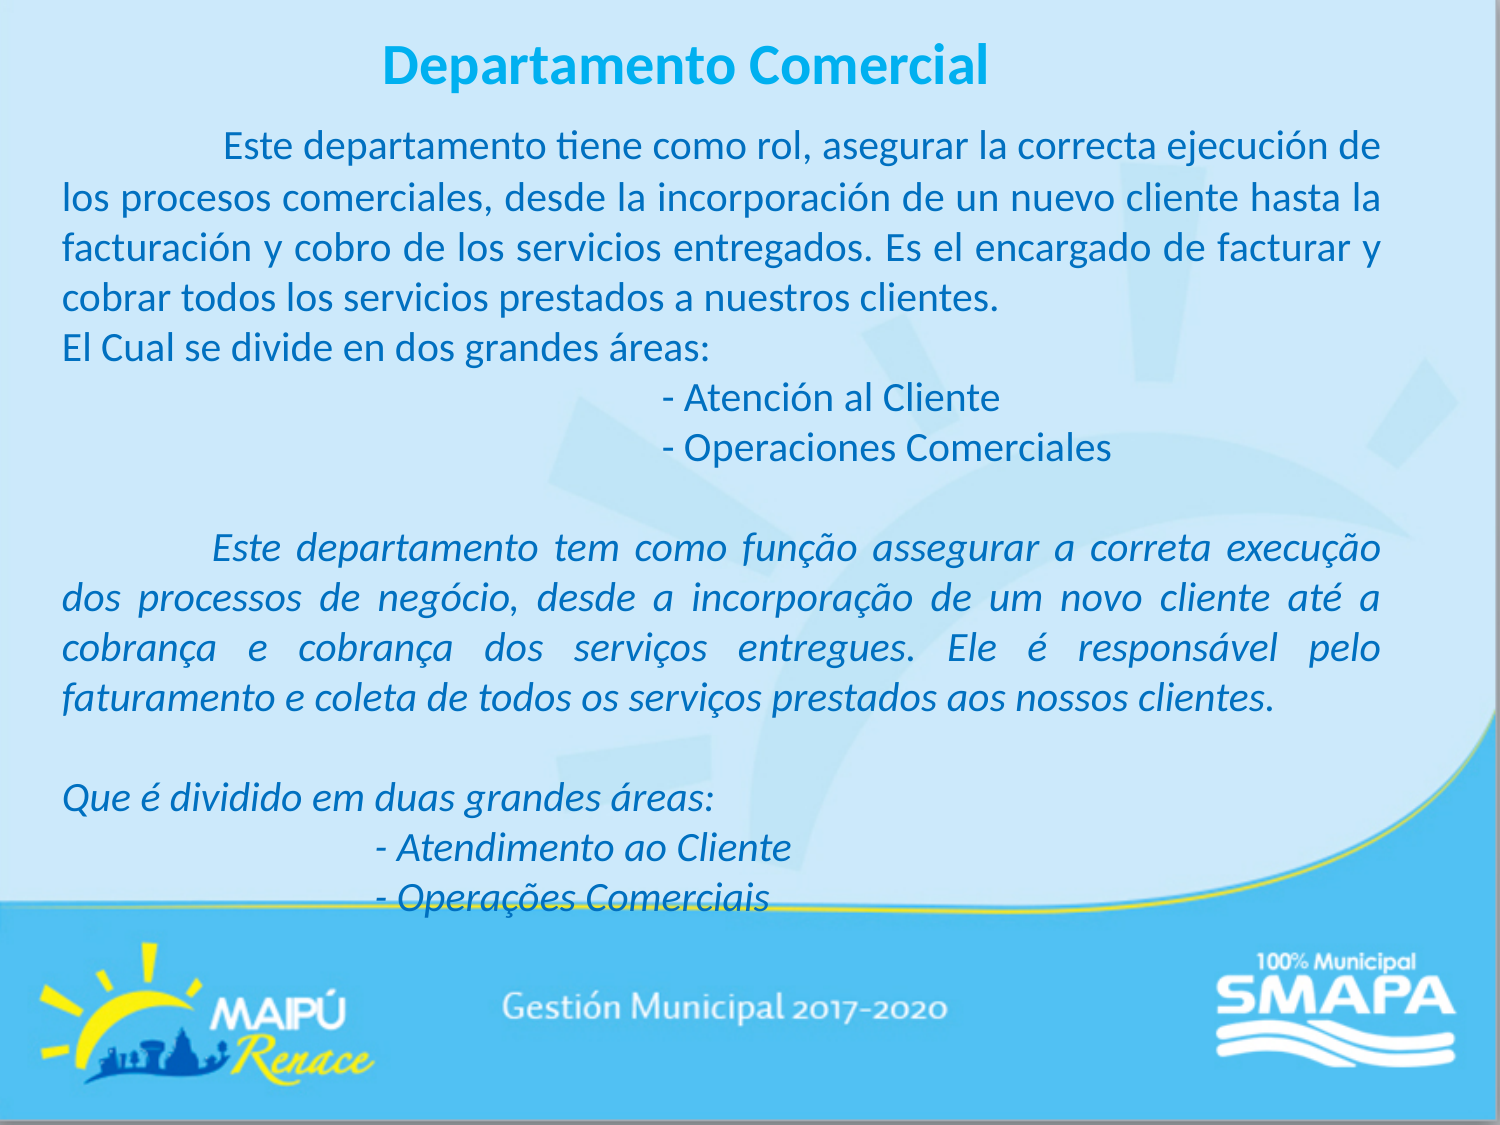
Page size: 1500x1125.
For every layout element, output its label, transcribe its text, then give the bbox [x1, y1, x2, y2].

text_box Este departamento tiene como rol, asegurar la correcta ejecución de los procesos comerciales, desde la incorporación de un nuevo cliente hasta la facturación y cobro de los servicios entregados. Es el encargado de facturar y cobrar todos los servicios prestados a nuestros clientes. El Cual se divide en dos grandes áreas: - Atención al Cliente - Operaciones Comerciales Este departamento tem como função assegurar a correta execução dos processos de negócio, desde a incorporação de um novo cliente até a cobrança e cobrança dos serviços entregues. Ele é responsável pelo faturamento e coleta de todos os serviços prestados aos nossos clientes. Que é dividido em duas grandes áreas: - Atendimento ao Cliente - Operações Comerciais [47, 102, 1398, 1098]
picture [0, 0, 1500, 1125]
text_box Departamento Comercial [342, 18, 1005, 104]
